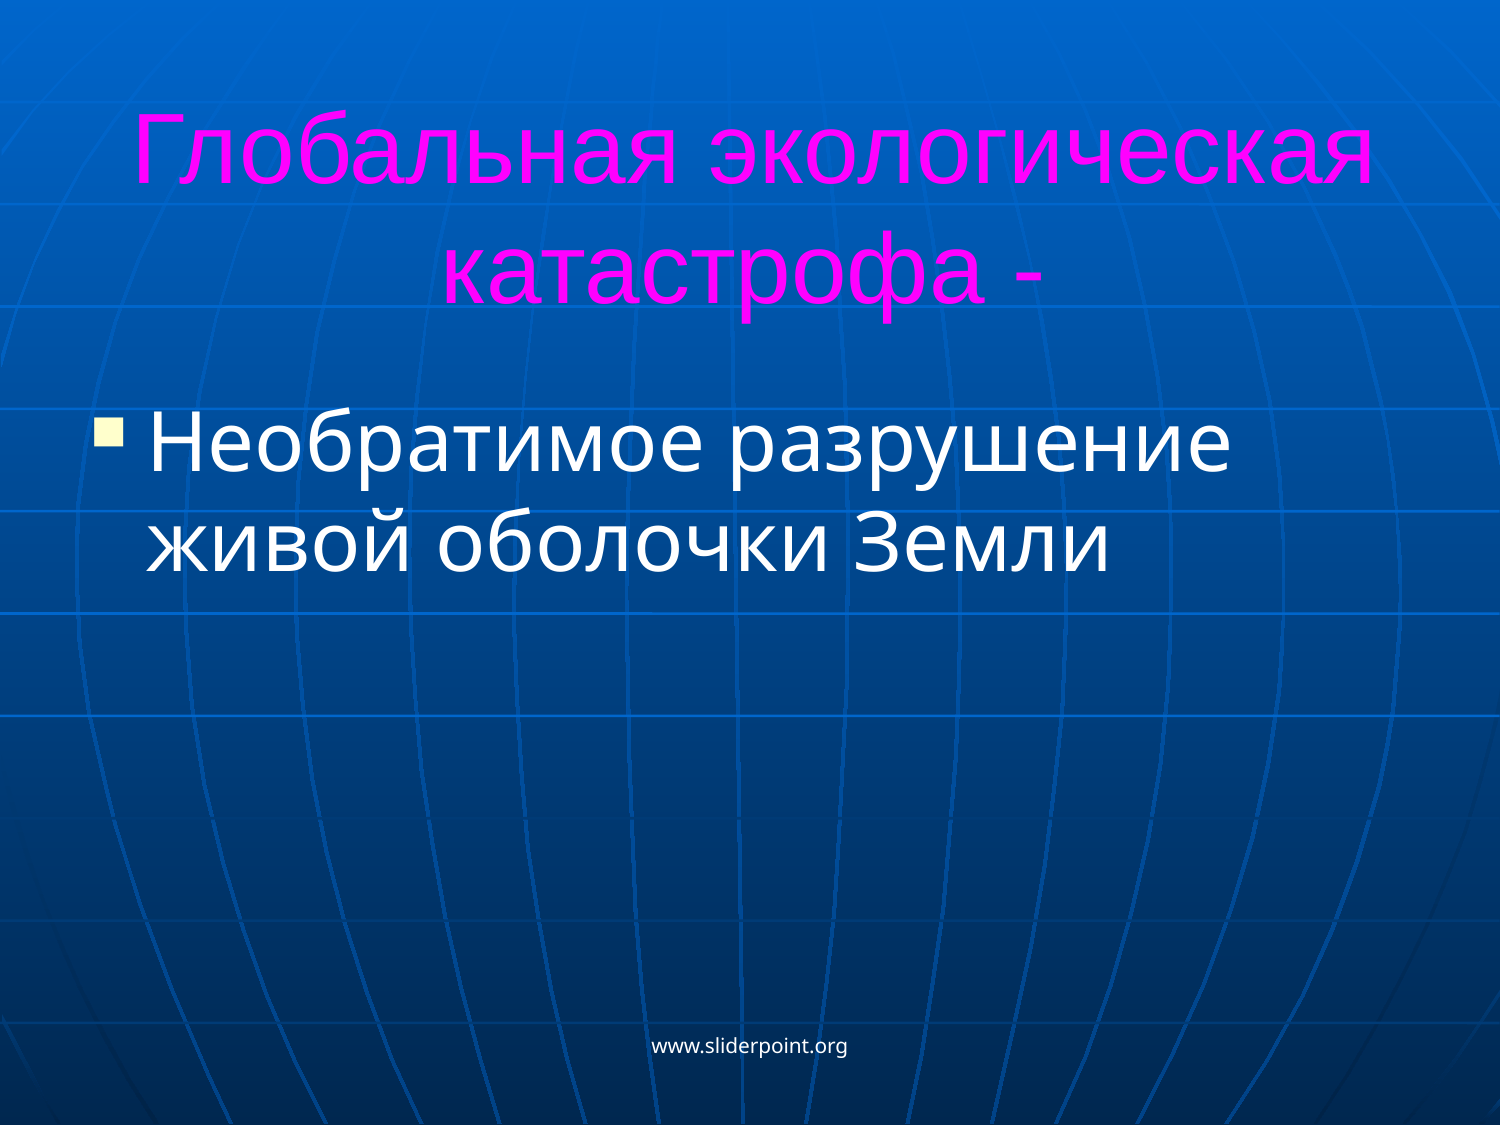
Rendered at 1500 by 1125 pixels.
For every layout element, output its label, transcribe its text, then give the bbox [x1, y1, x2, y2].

footer www.sliderpoint.org [512, 1024, 988, 1101]
title Глобальная экологическая катастрофа - [74, 45, 1436, 362]
list Необратимое разрушение живой оболочки Земли [74, 380, 1426, 1006]
